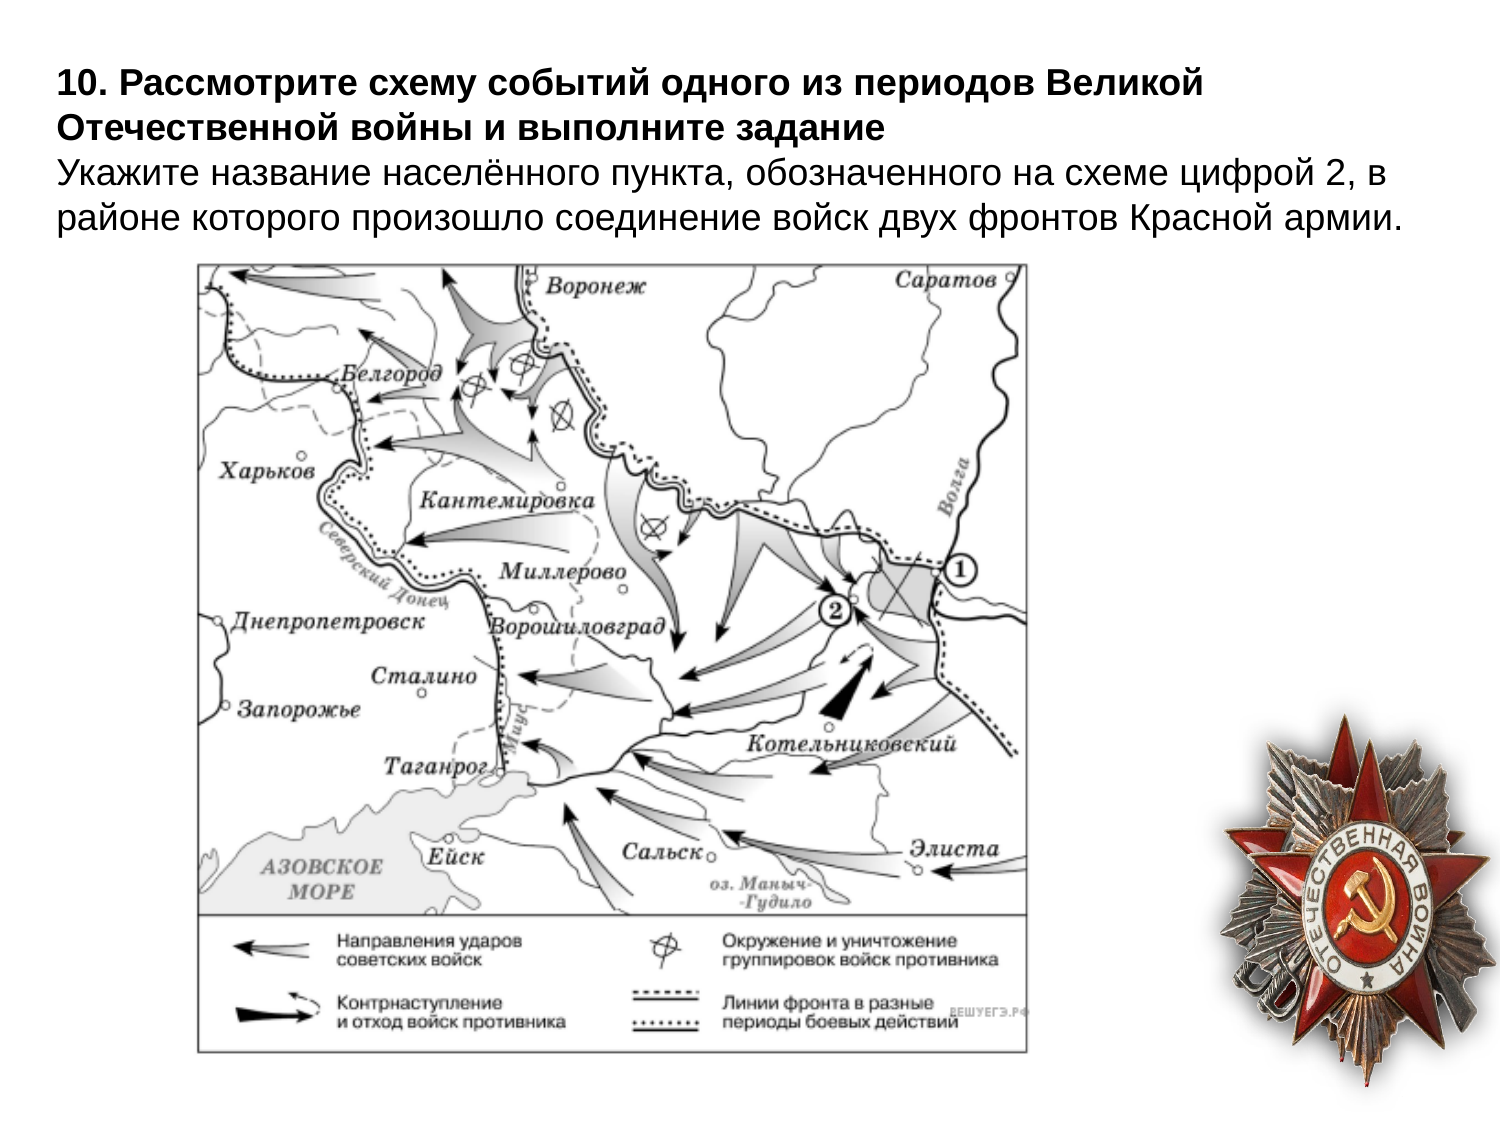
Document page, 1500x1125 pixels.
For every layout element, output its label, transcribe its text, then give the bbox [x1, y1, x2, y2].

picture [1210, 703, 1500, 1106]
picture [182, 255, 1037, 1062]
text_box 10. Рассмотрите схему событий одного из периодов Великой Отечественной войны и выполните задание Укажите название населённого пункта, обозначенного на схеме цифрой 2, в районе которого произошло соединение войск двух фронтов Красной армии. [41, 50, 1459, 246]
